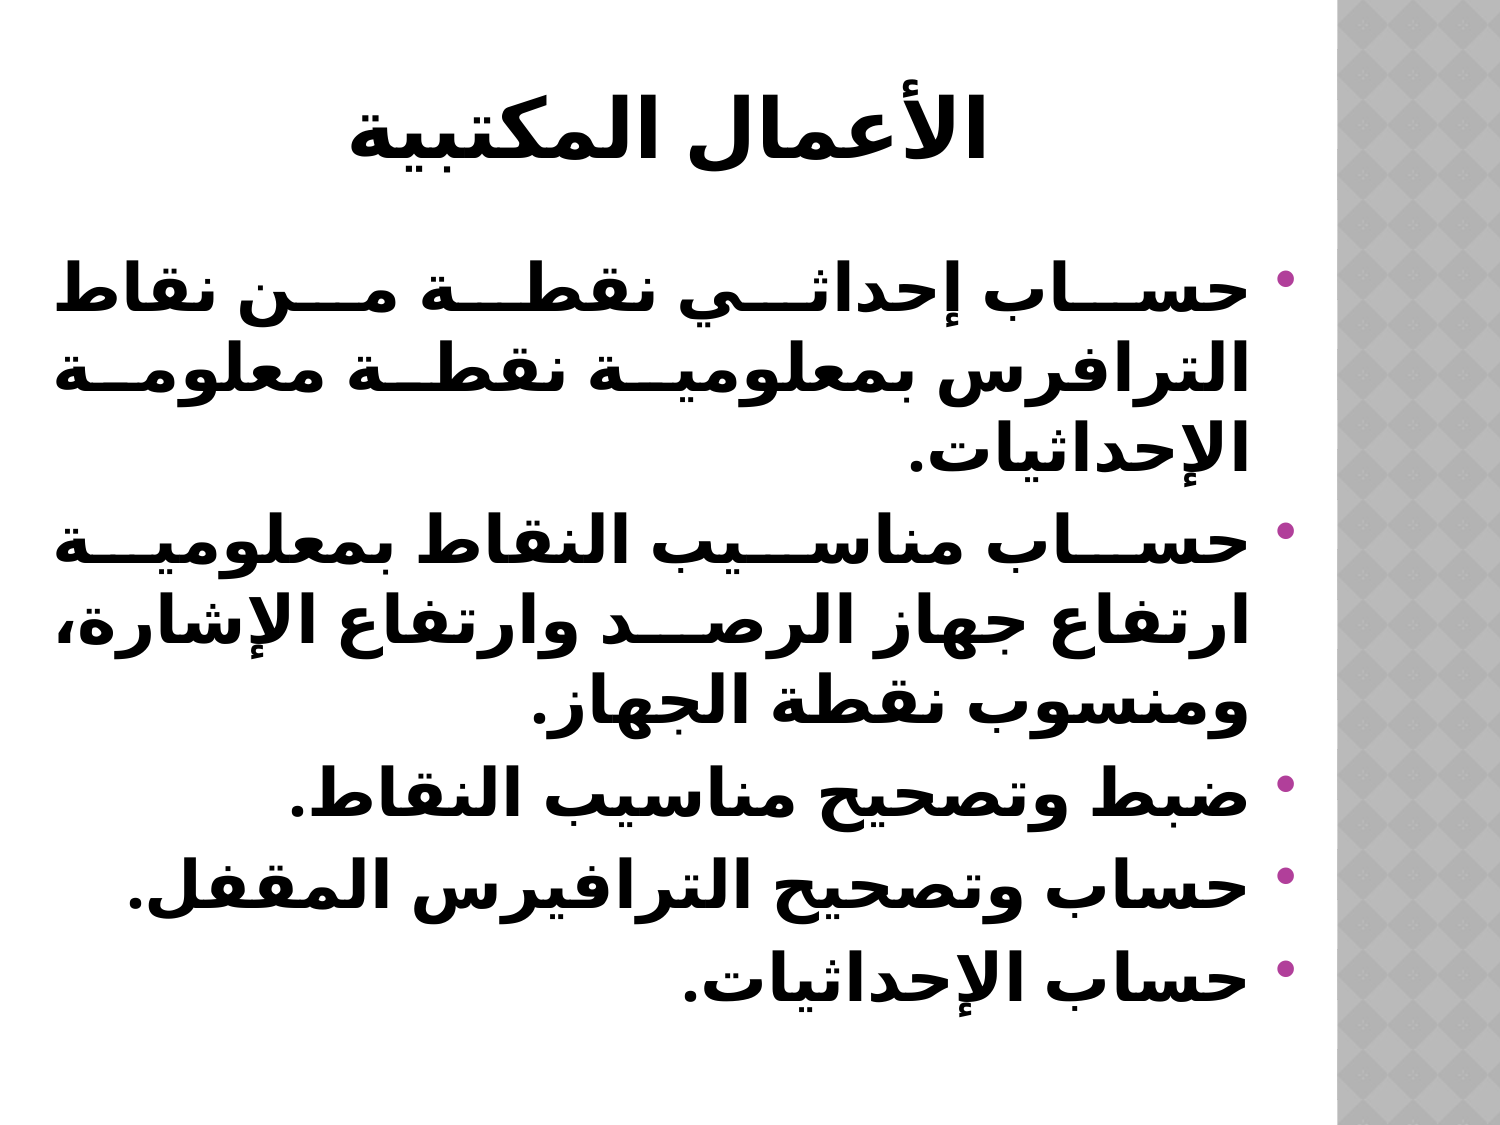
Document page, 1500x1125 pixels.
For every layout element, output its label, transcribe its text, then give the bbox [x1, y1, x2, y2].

list حساب إحداثي نقطة من نقاط الترافرس بمعلومية نقطة معلومة الإحداثيات. حساب مناسيب النقاط بمعلومية ارتفاع جهاز الرصد وارتفاع الإشارة، ومنسوب نقطة الجهاز. ضبط وتصحيح مناسيب النقاط. حساب وتصحيح الترافيرس المقفل. حساب الإحداثيات. [37, 237, 1313, 1071]
title الأعمال المكتبية [75, 24, 1263, 175]
